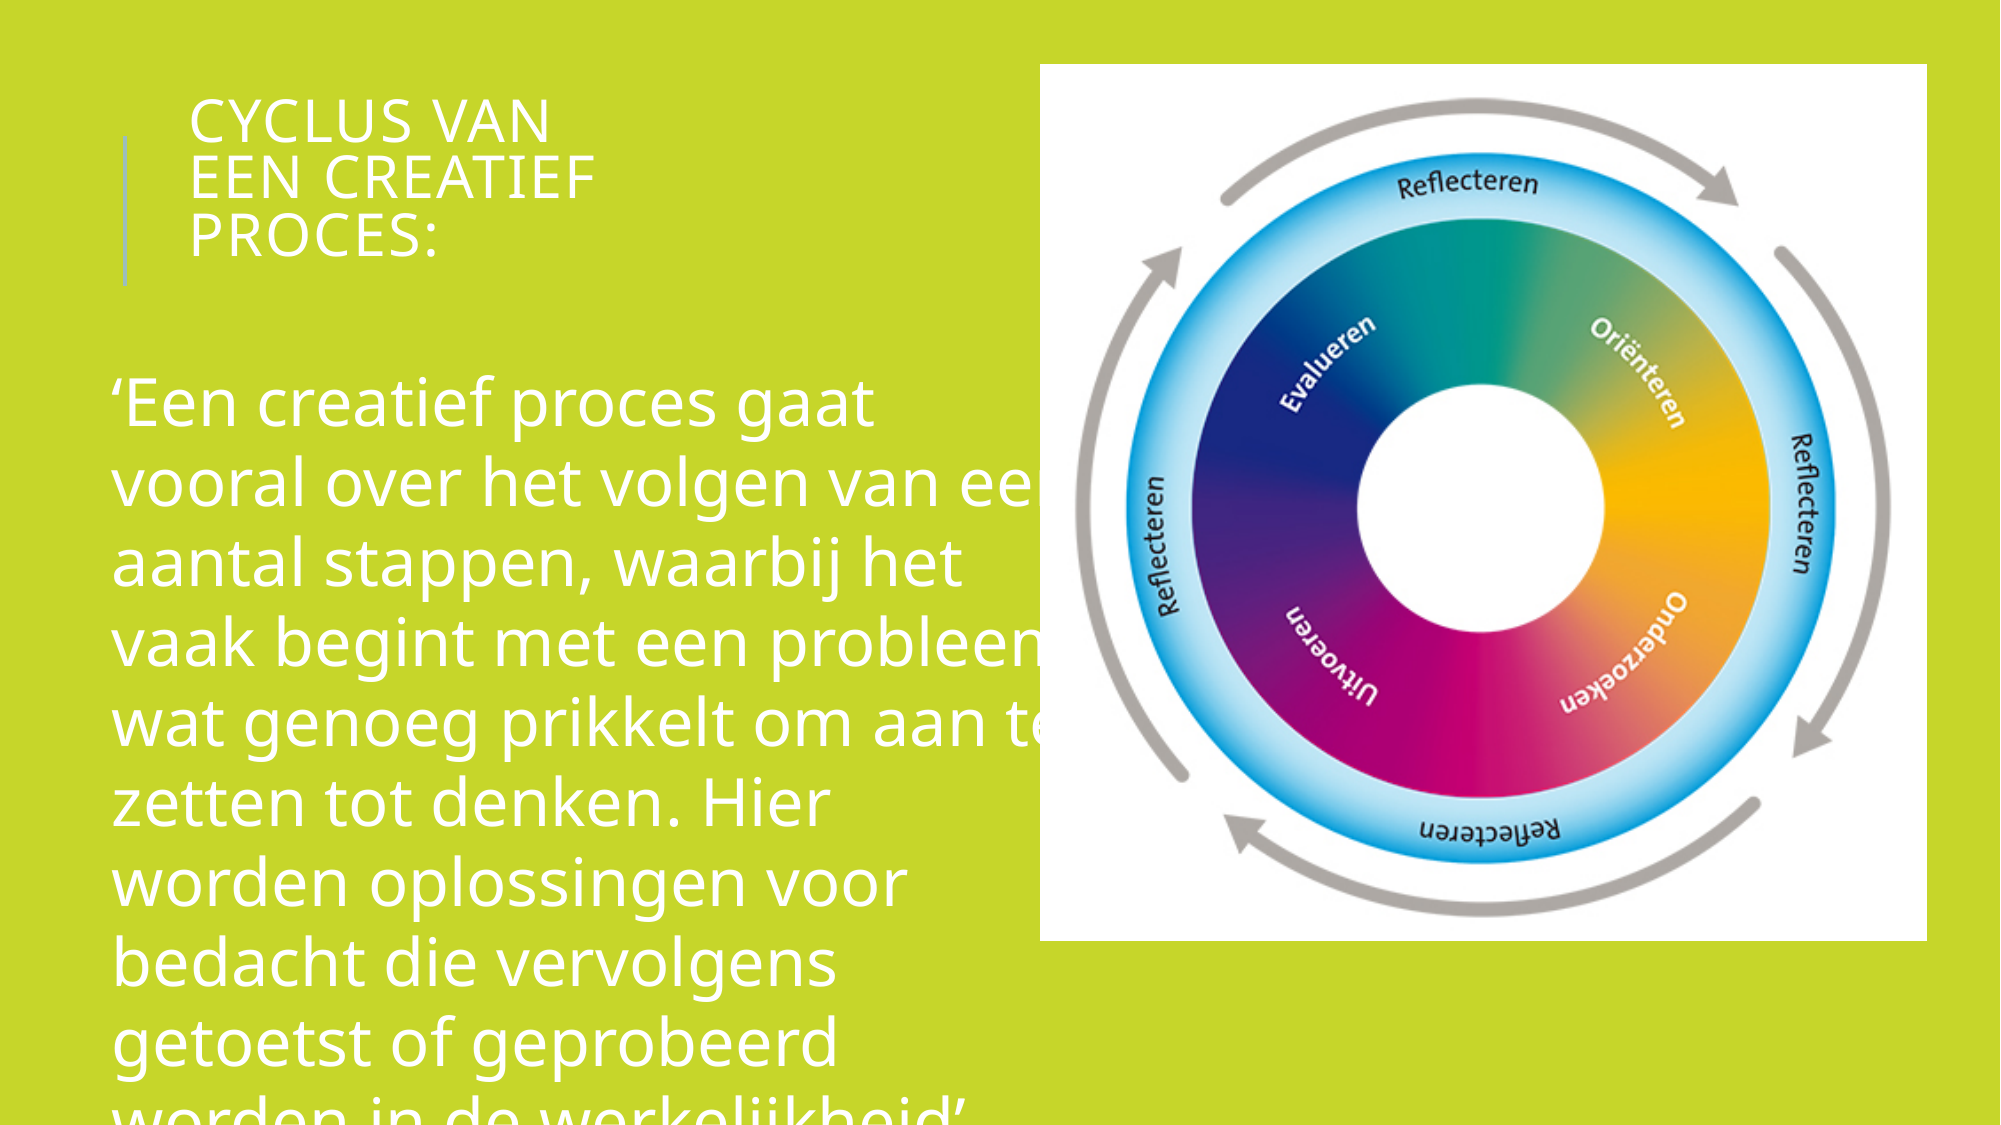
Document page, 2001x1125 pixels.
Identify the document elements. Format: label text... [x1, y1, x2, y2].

picture [1039, 64, 1927, 941]
text_box ‘Een creatief proces gaat vooral over het volgen van een aantal stappen, waarbij het vaak begint met een probleem wat genoeg prikkelt om aan te zetten tot denken. Hier worden oplossingen voor bedacht die vervolgens getoetst of geprobeerd worden in de werkelijkheid’ [97, 352, 1098, 1125]
title cyclus van Een creatief proces: [173, 30, 1768, 277]
